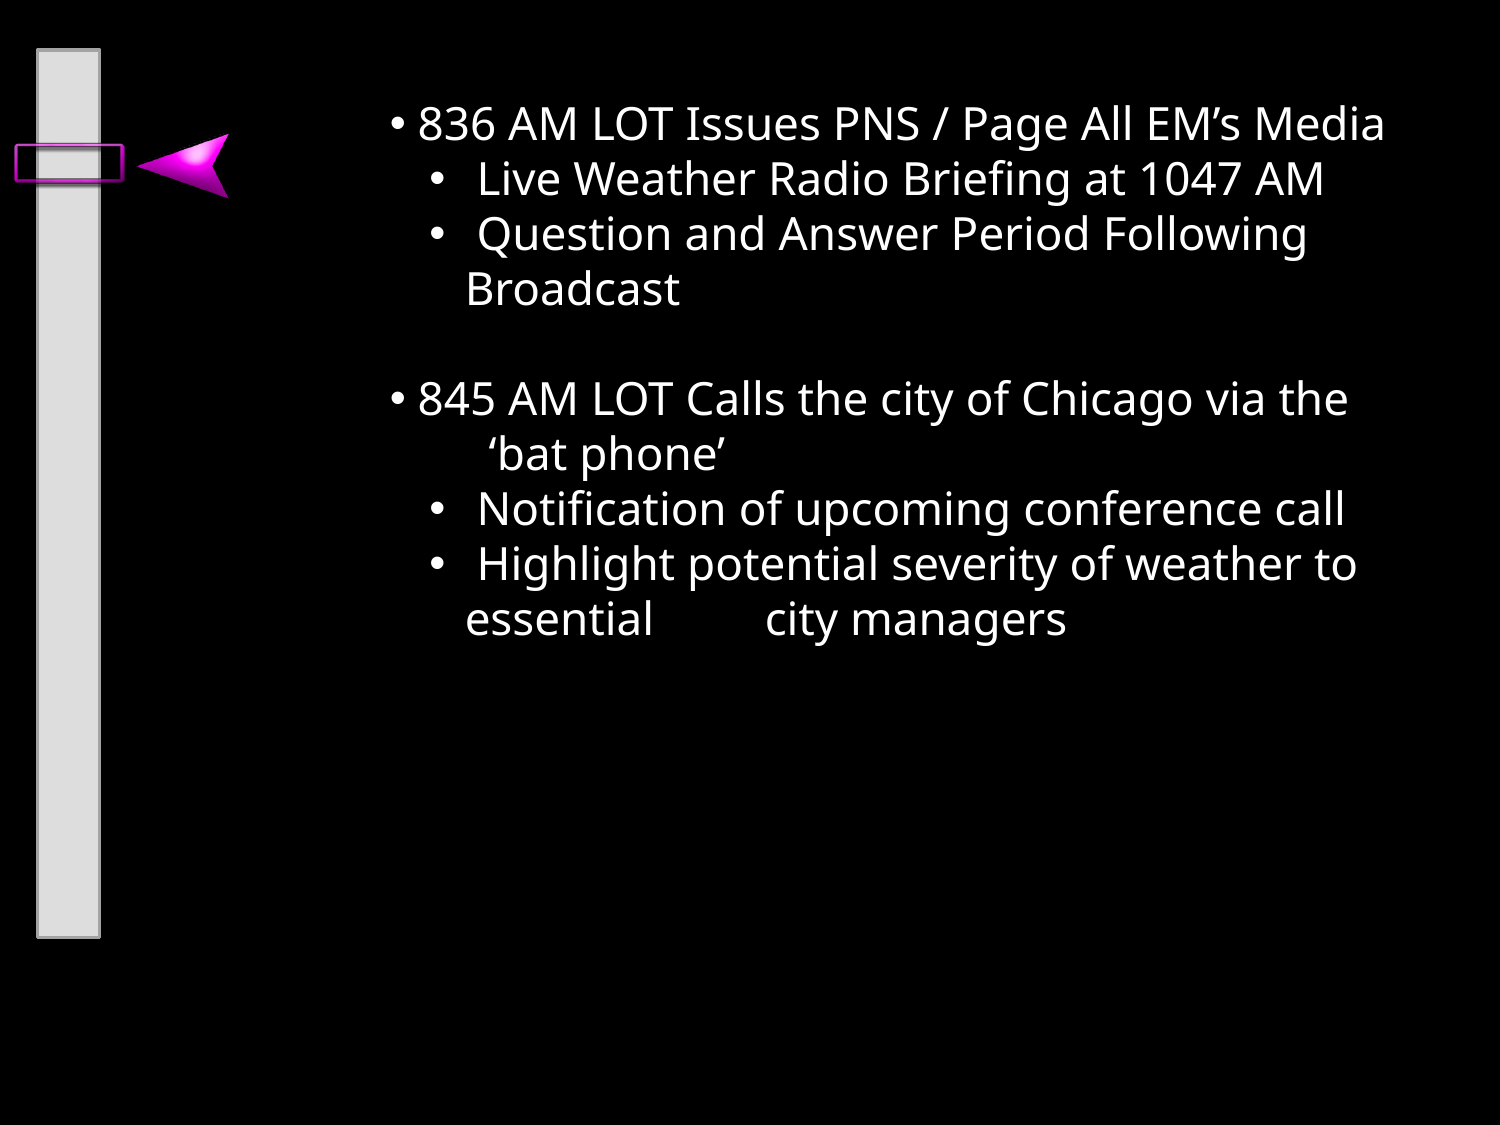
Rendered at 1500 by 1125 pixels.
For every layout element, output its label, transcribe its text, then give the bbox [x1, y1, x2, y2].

text_box [36, 199, 101, 939]
text_box [36, 48, 101, 136]
text_box 836 AM LOT Issues PNS / Page All EM’s Media Live Weather Radio Briefing at 1047 AM Question and Answer Period Following Broadcast 845 AM LOT Calls the city of Chicago via the ‘bat phone’ Notification of upcoming conference call Highlight potential severity of weather to essential city managers [375, 87, 1463, 652]
picture [0, 112, 243, 226]
